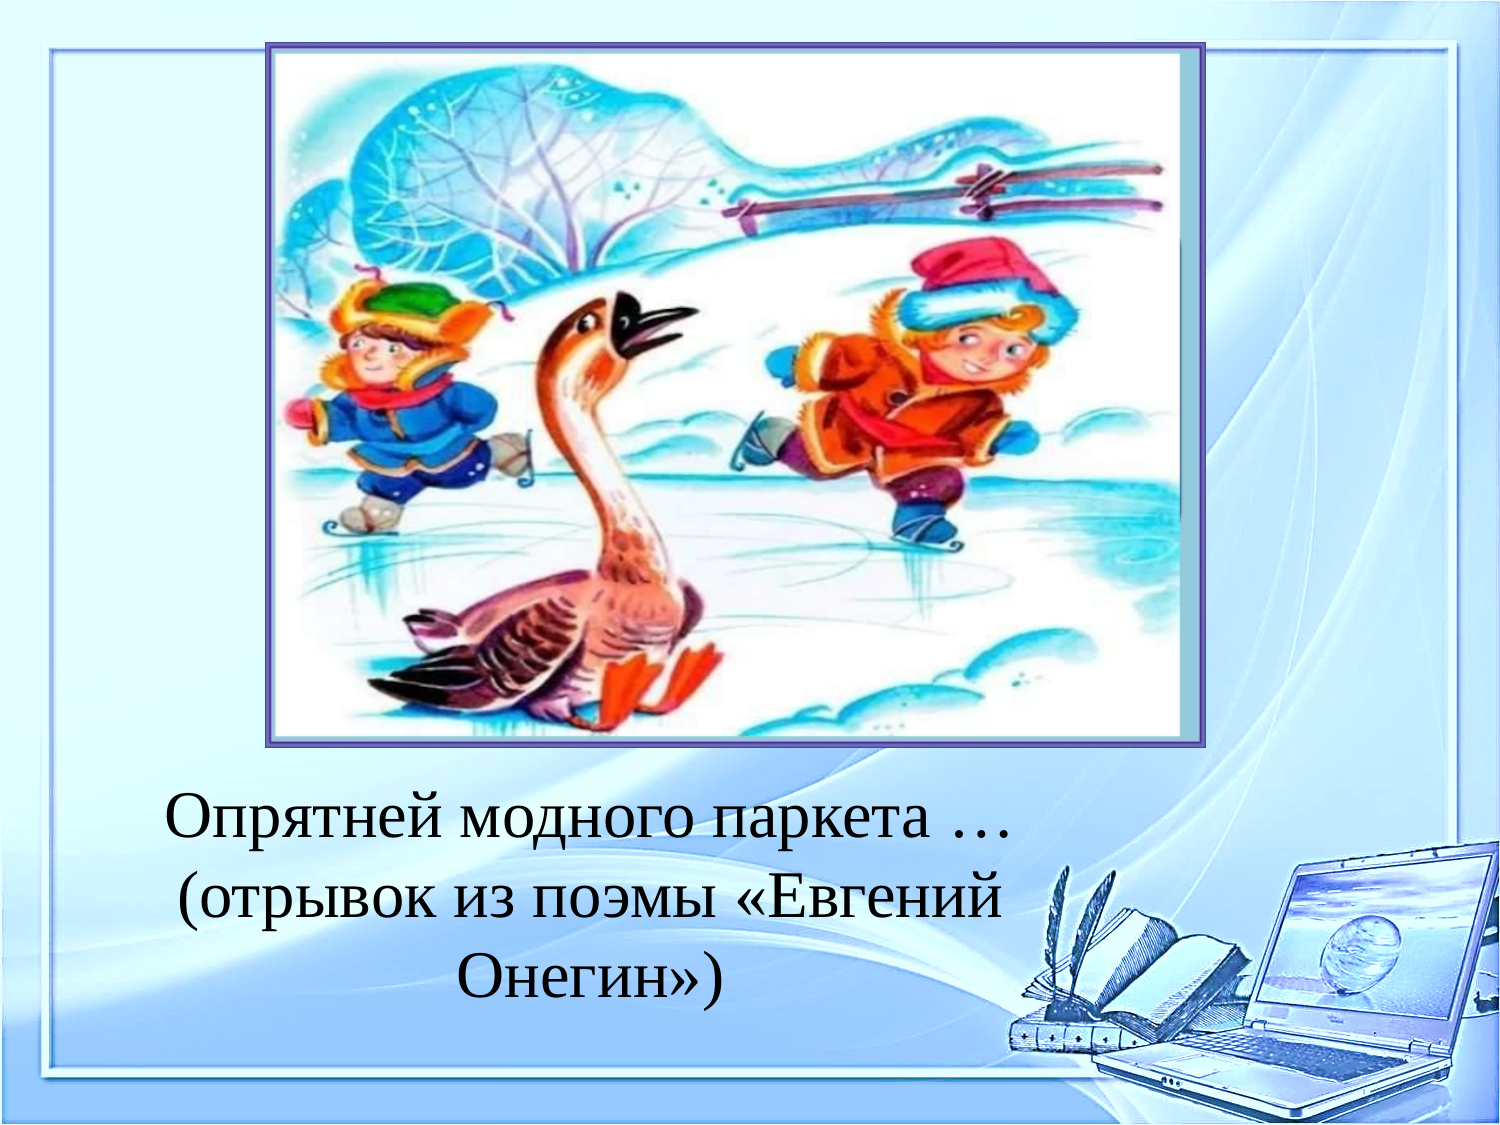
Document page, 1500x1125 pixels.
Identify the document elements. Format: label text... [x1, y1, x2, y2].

picture [0, 0, 1500, 1125]
subtitle Опрятней модного паркета … (отрывок из поэмы «Евгений Онегин») [88, 763, 1093, 1024]
